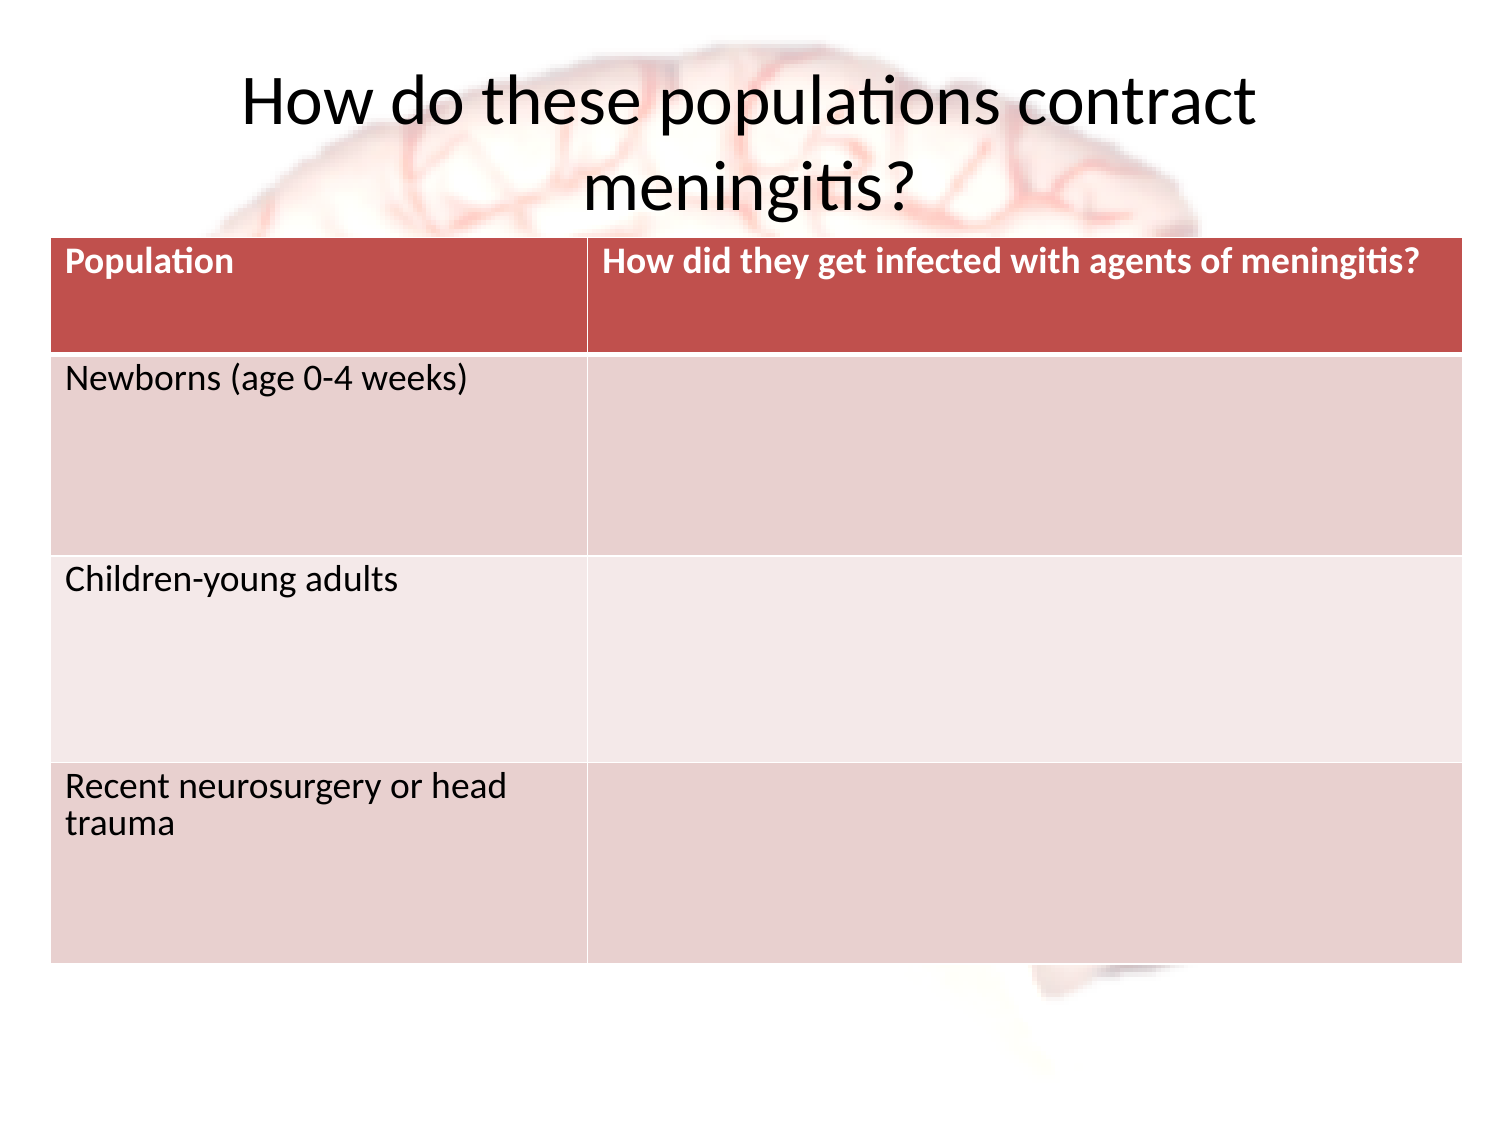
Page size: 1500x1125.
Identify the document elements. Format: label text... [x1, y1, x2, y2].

table_header Population [51, 238, 587, 352]
table_cell [588, 357, 1462, 555]
table_cell Children-young adults [51, 557, 587, 762]
table_cell Recent neurosurgery or head trauma [51, 763, 587, 963]
table_cell Newborns (age 0-4 weeks) [51, 357, 587, 555]
table_cell [588, 763, 1462, 963]
title How do these populations contract meningitis? [75, 45, 1425, 233]
table_header How did they get infected with agents of meningitis? [588, 238, 1462, 352]
table_cell [588, 557, 1462, 762]
